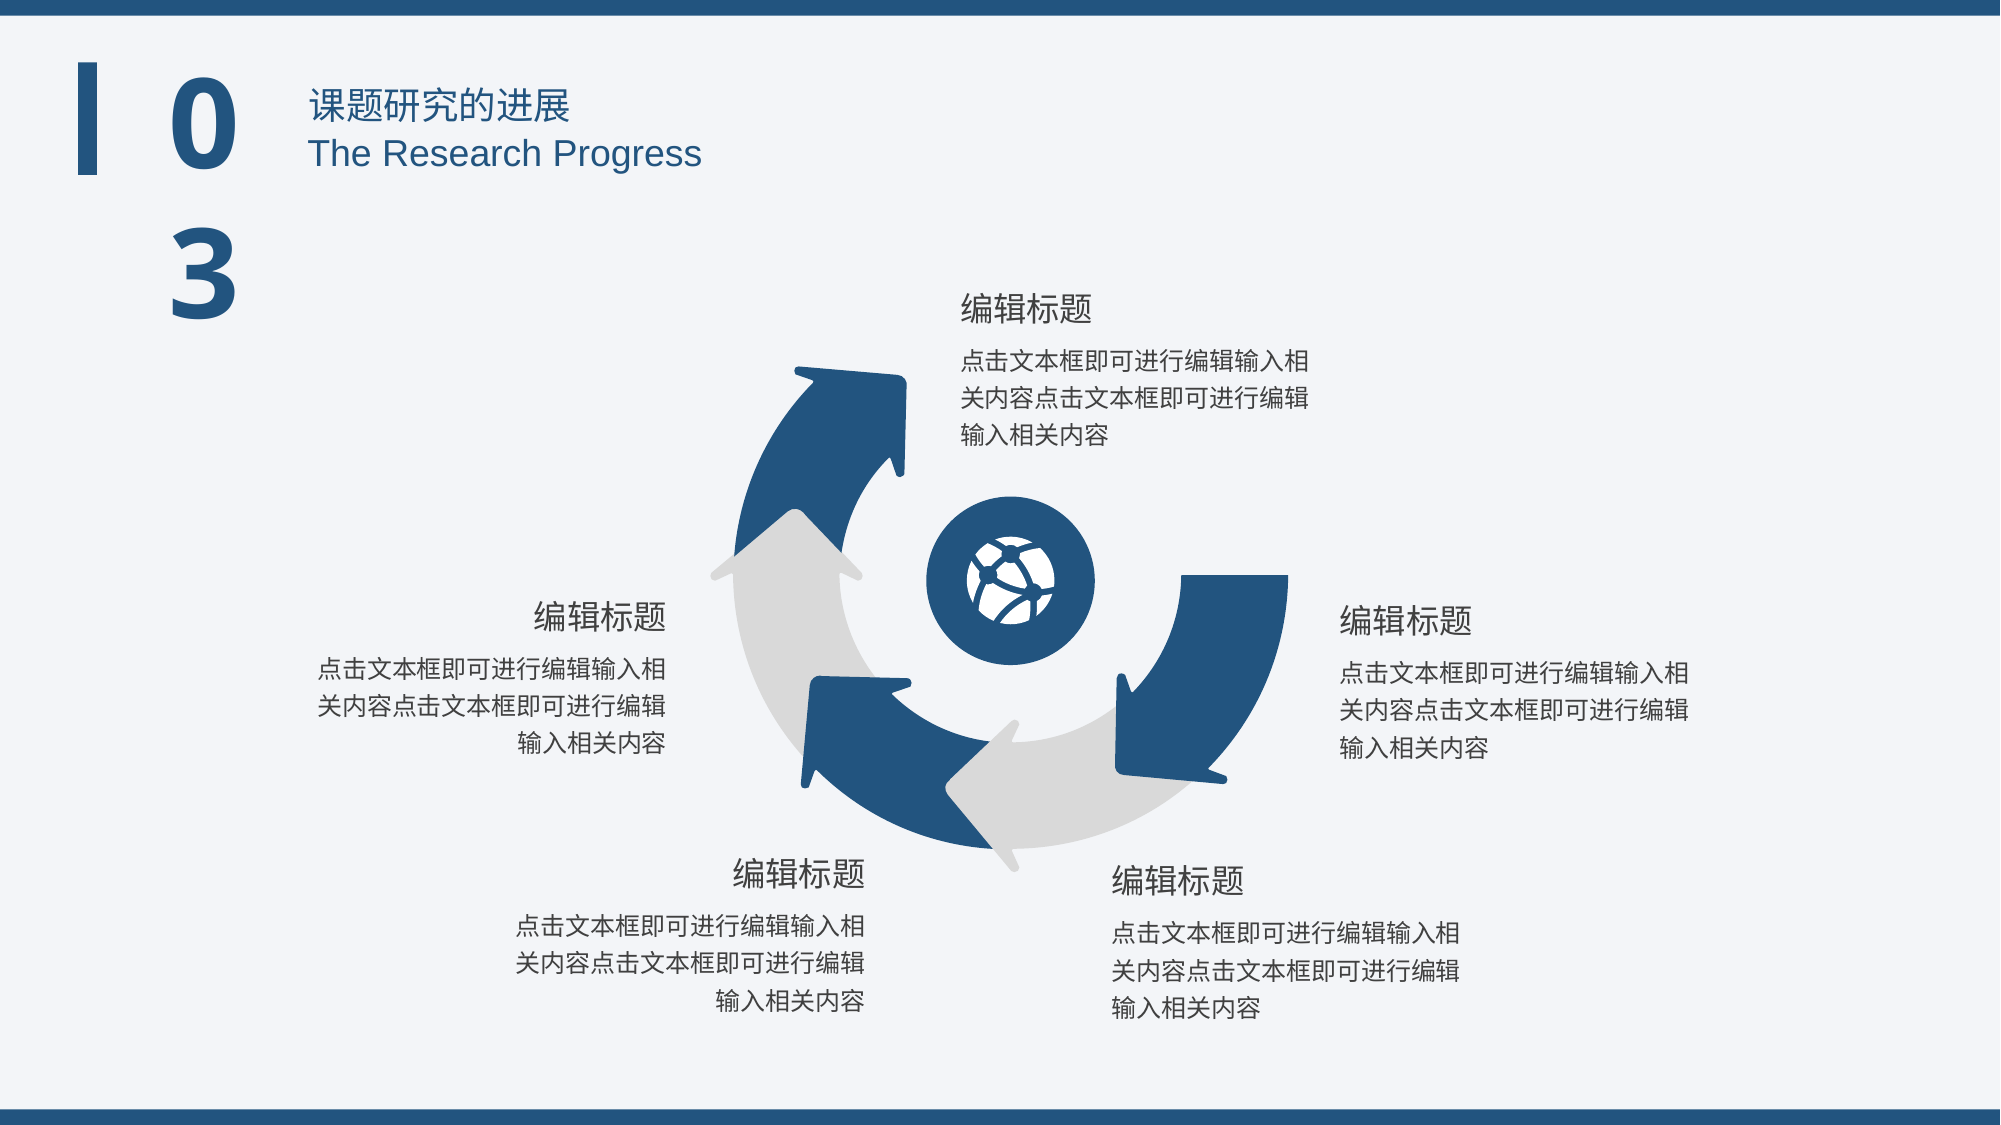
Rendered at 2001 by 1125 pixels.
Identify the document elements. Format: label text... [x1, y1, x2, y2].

text_box The Research Progress [292, 122, 1117, 182]
text_box 编辑标题 [467, 588, 682, 644]
text_box [800, 675, 992, 849]
text_box [710, 509, 876, 757]
text_box 编辑标题 [945, 280, 1160, 336]
text_box 点击文本框即可进行编辑输入相关内容点击文本框即可进行编辑输入相关内容 [288, 638, 682, 766]
text_box 课题研究的进展 [294, 29, 587, 122]
text_box 编辑标题 [666, 845, 880, 901]
text_box 编辑标题 [1325, 592, 1539, 648]
text_box [945, 706, 1192, 873]
text_box [0, 1108, 2000, 1125]
text_box 点击文本框即可进行编辑输入相关内容点击文本框即可进行编辑输入相关内容 [486, 895, 881, 1023]
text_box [926, 496, 1095, 666]
text_box [1115, 575, 1289, 785]
text_box 点击文本框即可进行编辑输入相关内容点击文本框即可进行编辑输入相关内容 [945, 330, 1339, 458]
text_box [77, 61, 98, 176]
text_box [734, 366, 907, 557]
text_box 点击文本框即可进行编辑输入相关内容点击文本框即可进行编辑输入相关内容 [1096, 902, 1491, 1030]
text_box 编辑标题 [1096, 853, 1311, 908]
text_box 03 [121, 36, 288, 352]
text_box 点击文本框即可进行编辑输入相关内容点击文本框即可进行编辑输入相关内容 [1325, 642, 1719, 770]
text_box [0, 0, 2000, 17]
